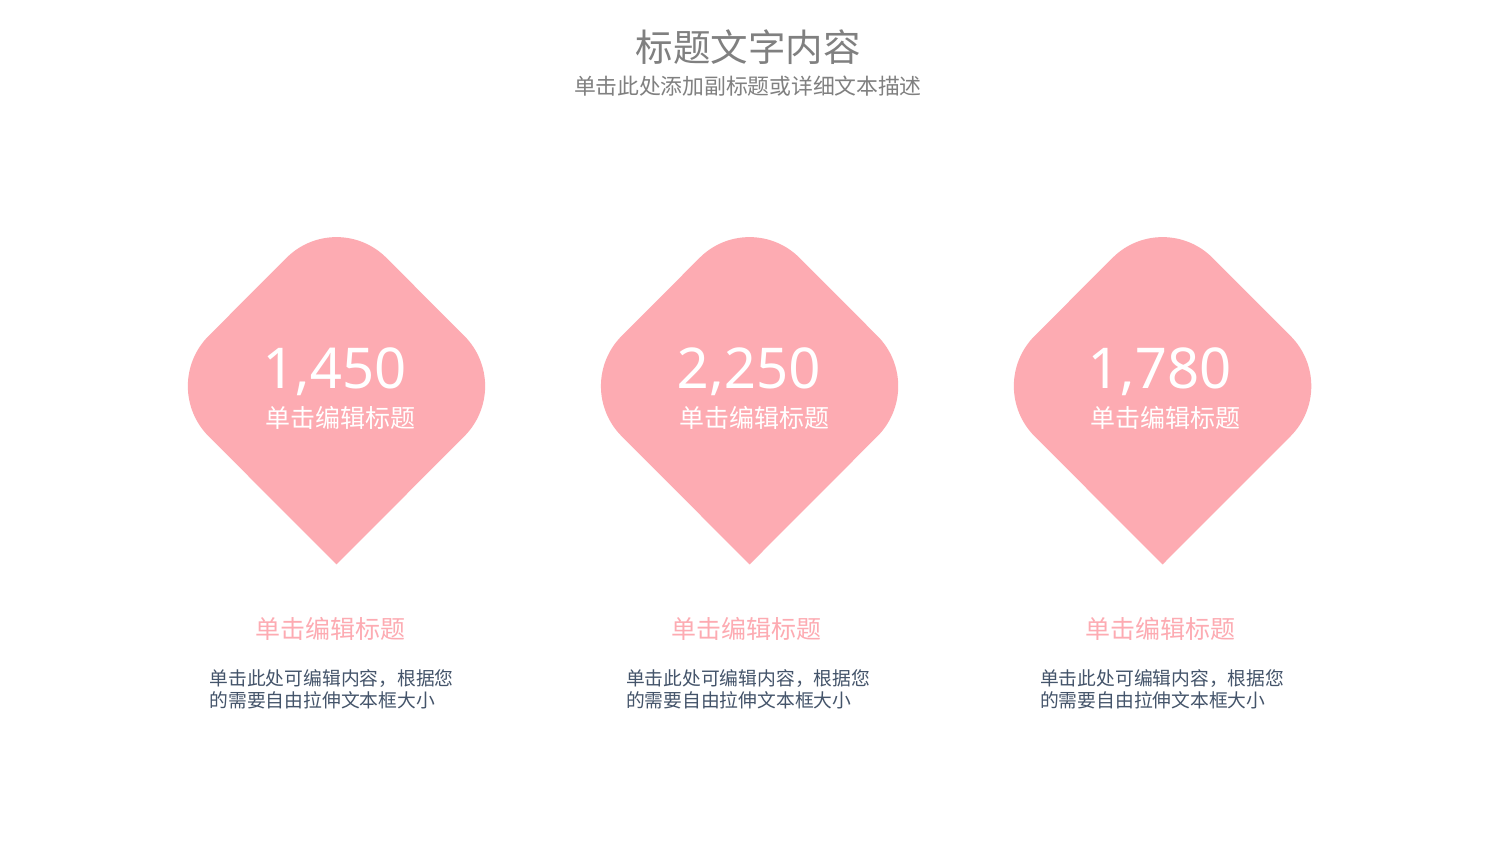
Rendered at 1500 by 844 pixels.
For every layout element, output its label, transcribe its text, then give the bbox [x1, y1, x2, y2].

text_box 单击编辑标题 [656, 606, 837, 651]
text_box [660, 324, 846, 441]
text_box 单击此处添加副标题或详细文本描述 [551, 65, 946, 107]
text_box 单击编辑标题 [1070, 606, 1251, 651]
text_box [187, 237, 486, 565]
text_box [245, 324, 432, 441]
text_box 单击此处可编辑内容，根据您的需要自由拉伸文本框大小 [611, 659, 896, 719]
text_box 单击编辑标题 [240, 606, 421, 651]
text_box [1013, 237, 1312, 565]
text_box 单击此处可编辑内容，根据您的需要自由拉伸文本框大小 [194, 659, 480, 719]
text_box 单击此处可编辑内容，根据您的需要自由拉伸文本框大小 [1025, 659, 1310, 719]
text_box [1070, 324, 1257, 441]
text_box [600, 237, 899, 565]
text_box 标题文字内容 [611, 16, 885, 65]
